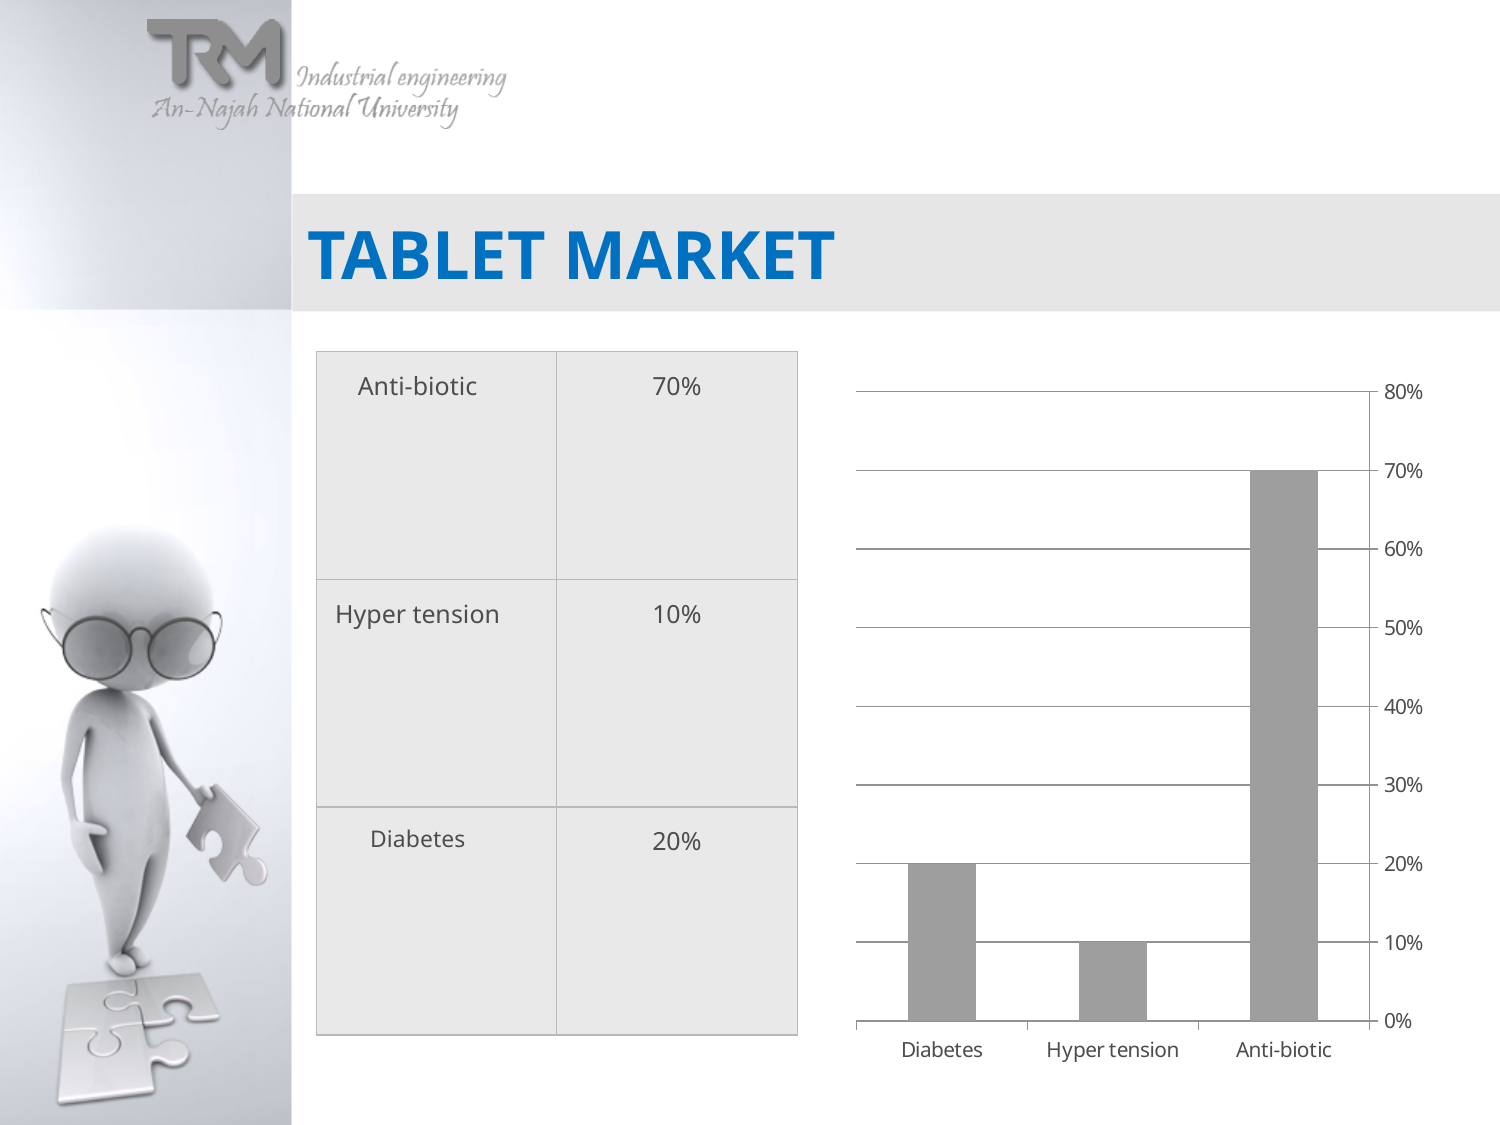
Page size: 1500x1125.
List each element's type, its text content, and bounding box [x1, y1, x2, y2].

picture [0, 0, 1500, 1125]
table_cell Hyper tension [317, 580, 556, 806]
table_header 70% [557, 352, 797, 579]
table_cell 20% [557, 808, 797, 1034]
chart [844, 363, 1436, 1079]
title Tablet market [292, 193, 1500, 312]
table_cell Diabetes [317, 808, 556, 1034]
table_cell 10% [557, 580, 797, 806]
table_header Anti-biotic [317, 352, 556, 579]
